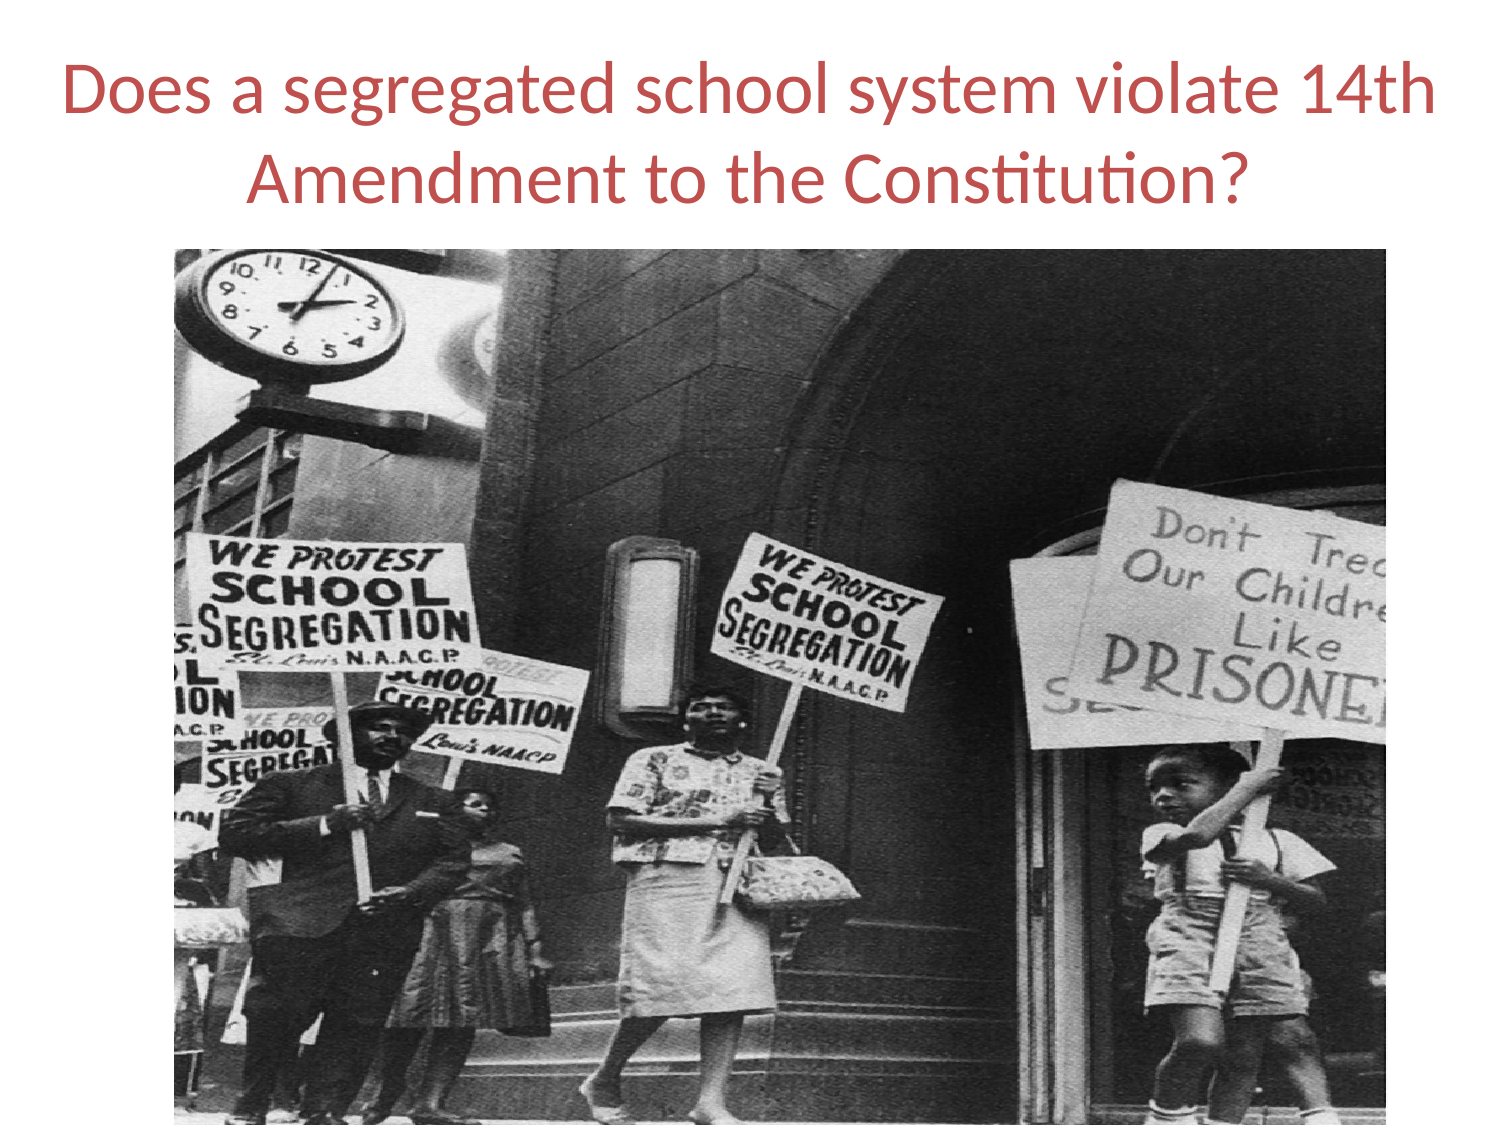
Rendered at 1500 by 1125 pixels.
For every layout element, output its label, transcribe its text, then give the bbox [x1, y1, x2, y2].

title Does a segregated school system violate 14th Amendment to the Constitution? [0, 24, 1500, 233]
picture [174, 249, 1388, 1125]
